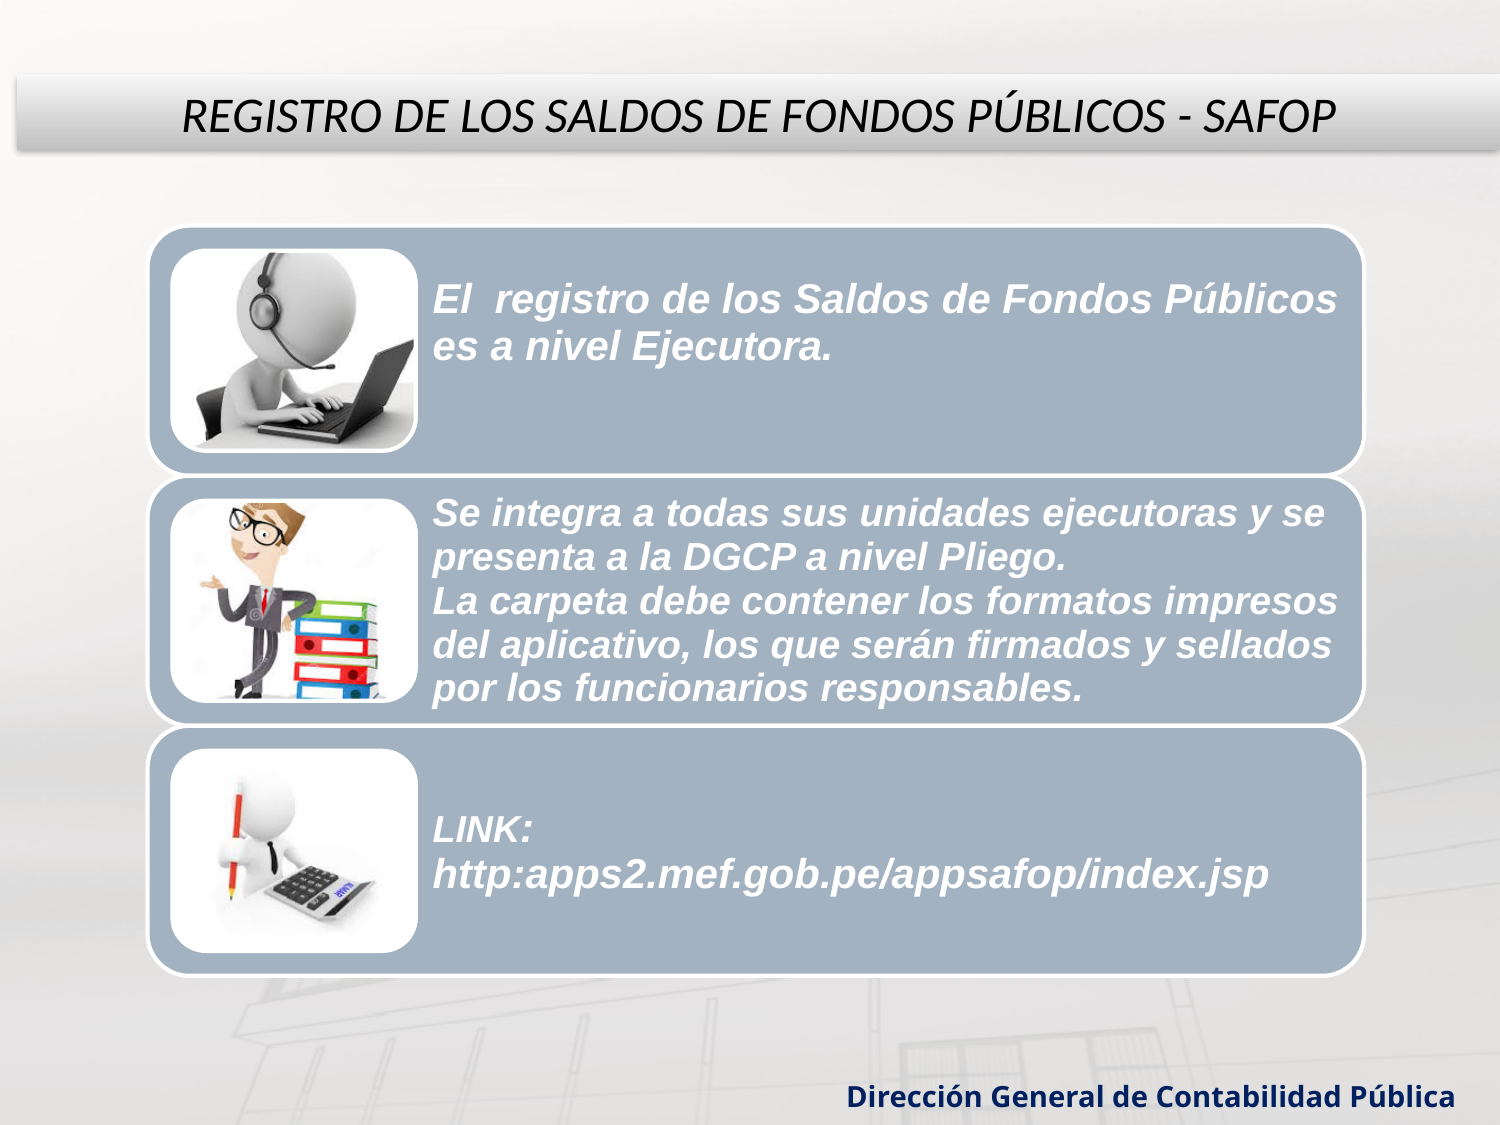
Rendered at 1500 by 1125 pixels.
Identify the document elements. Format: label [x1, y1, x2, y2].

picture [0, 0, 1500, 1125]
text_box [147, 225, 1365, 977]
